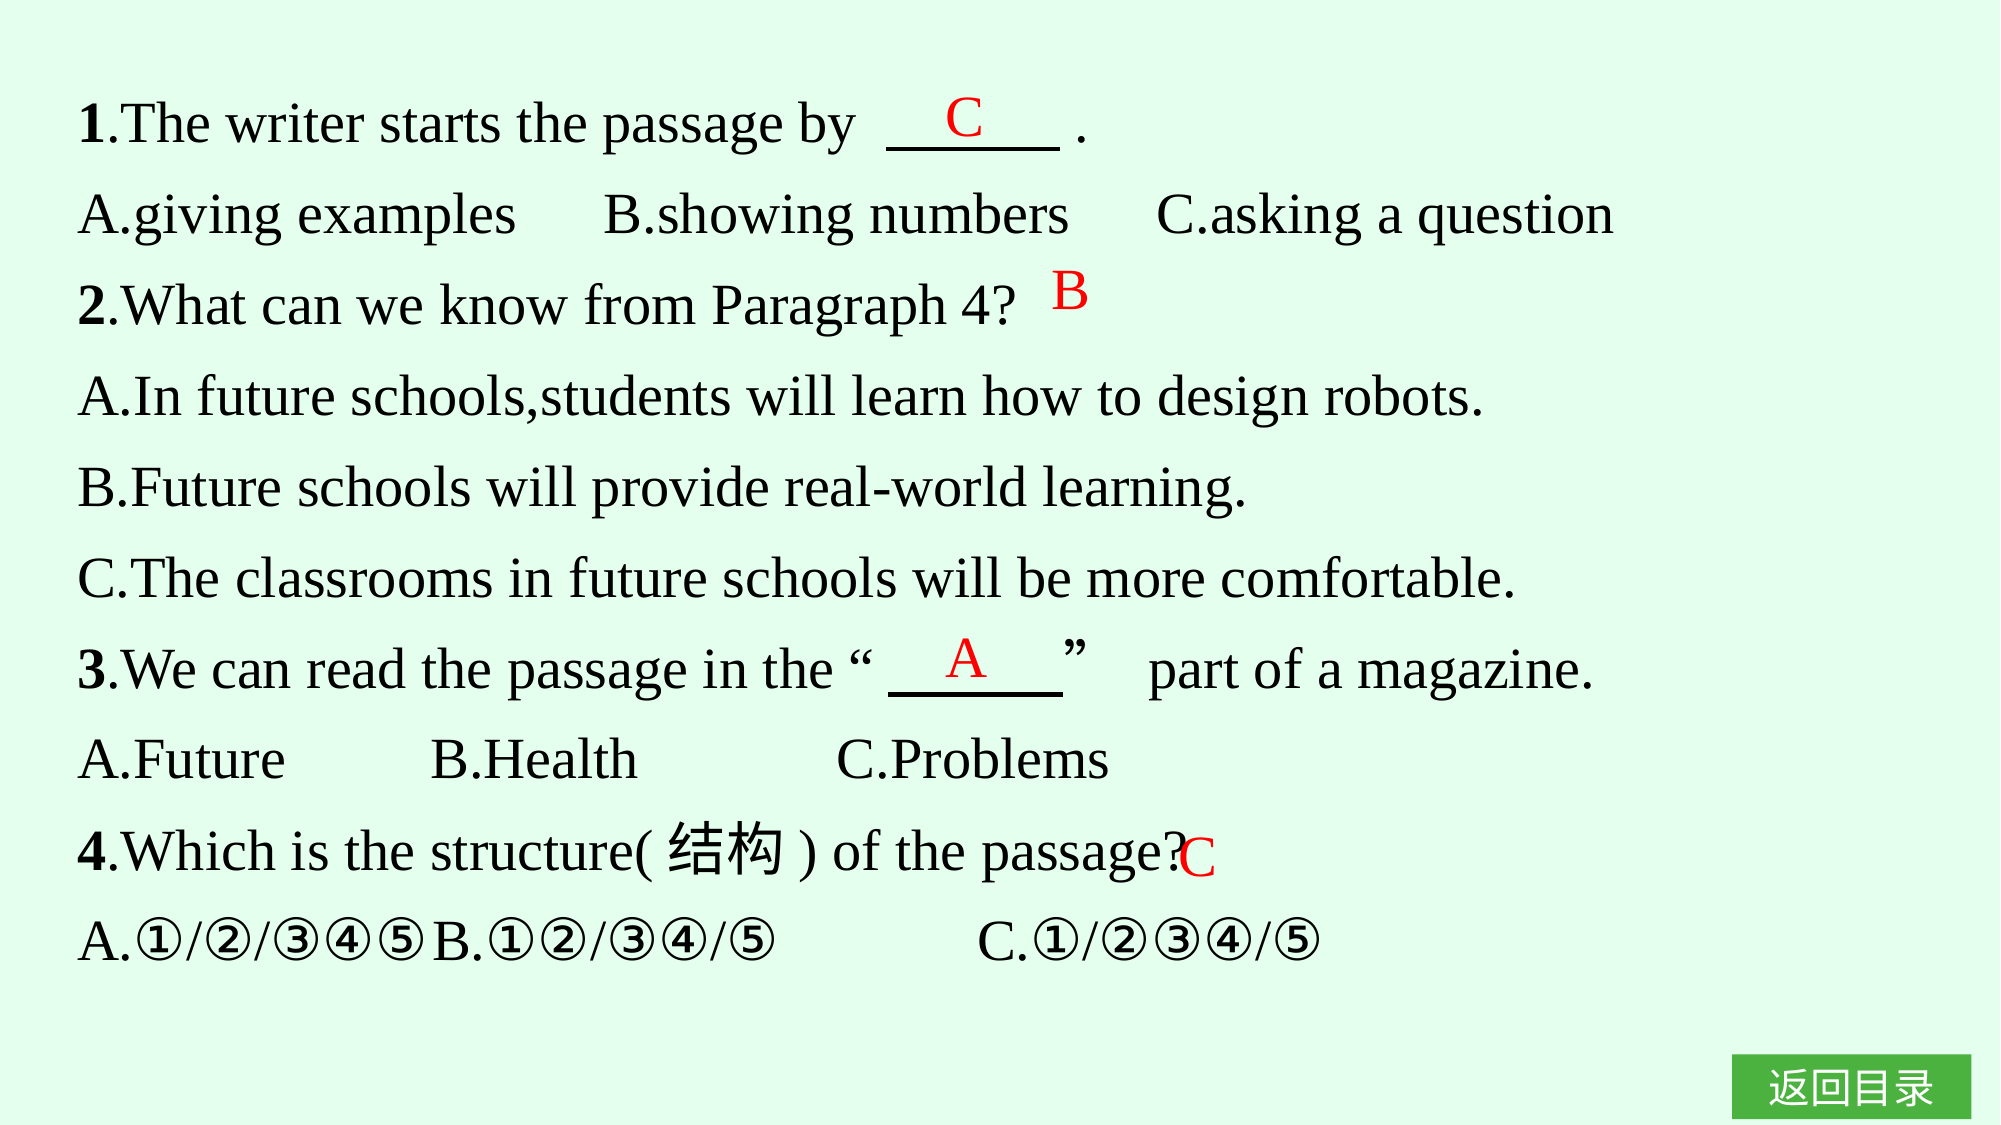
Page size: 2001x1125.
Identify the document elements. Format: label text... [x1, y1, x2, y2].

text_box C [930, 70, 1000, 156]
text_box B [1037, 244, 1106, 329]
text_box C [1163, 810, 1232, 896]
text_box 1.The writer starts the passage by . A.giving examples B.showing numbers C.asking a question 2.What can we know from Paragraph 4? A.In future schools,students will learn how to design robots. B.Future schools will provide real-world learning. C.The classrooms in future schools will be more comfortable. 3.We can read the passage in the “ ” part of a magazine. A.Future B.Health C.Problems 4.Which is the structure(结构) of the passage? A.①/②/③④⑤ B.①②/③④/⑤ C.①/②③④/⑤ [62, 55, 1938, 980]
text_box A [931, 611, 1003, 697]
